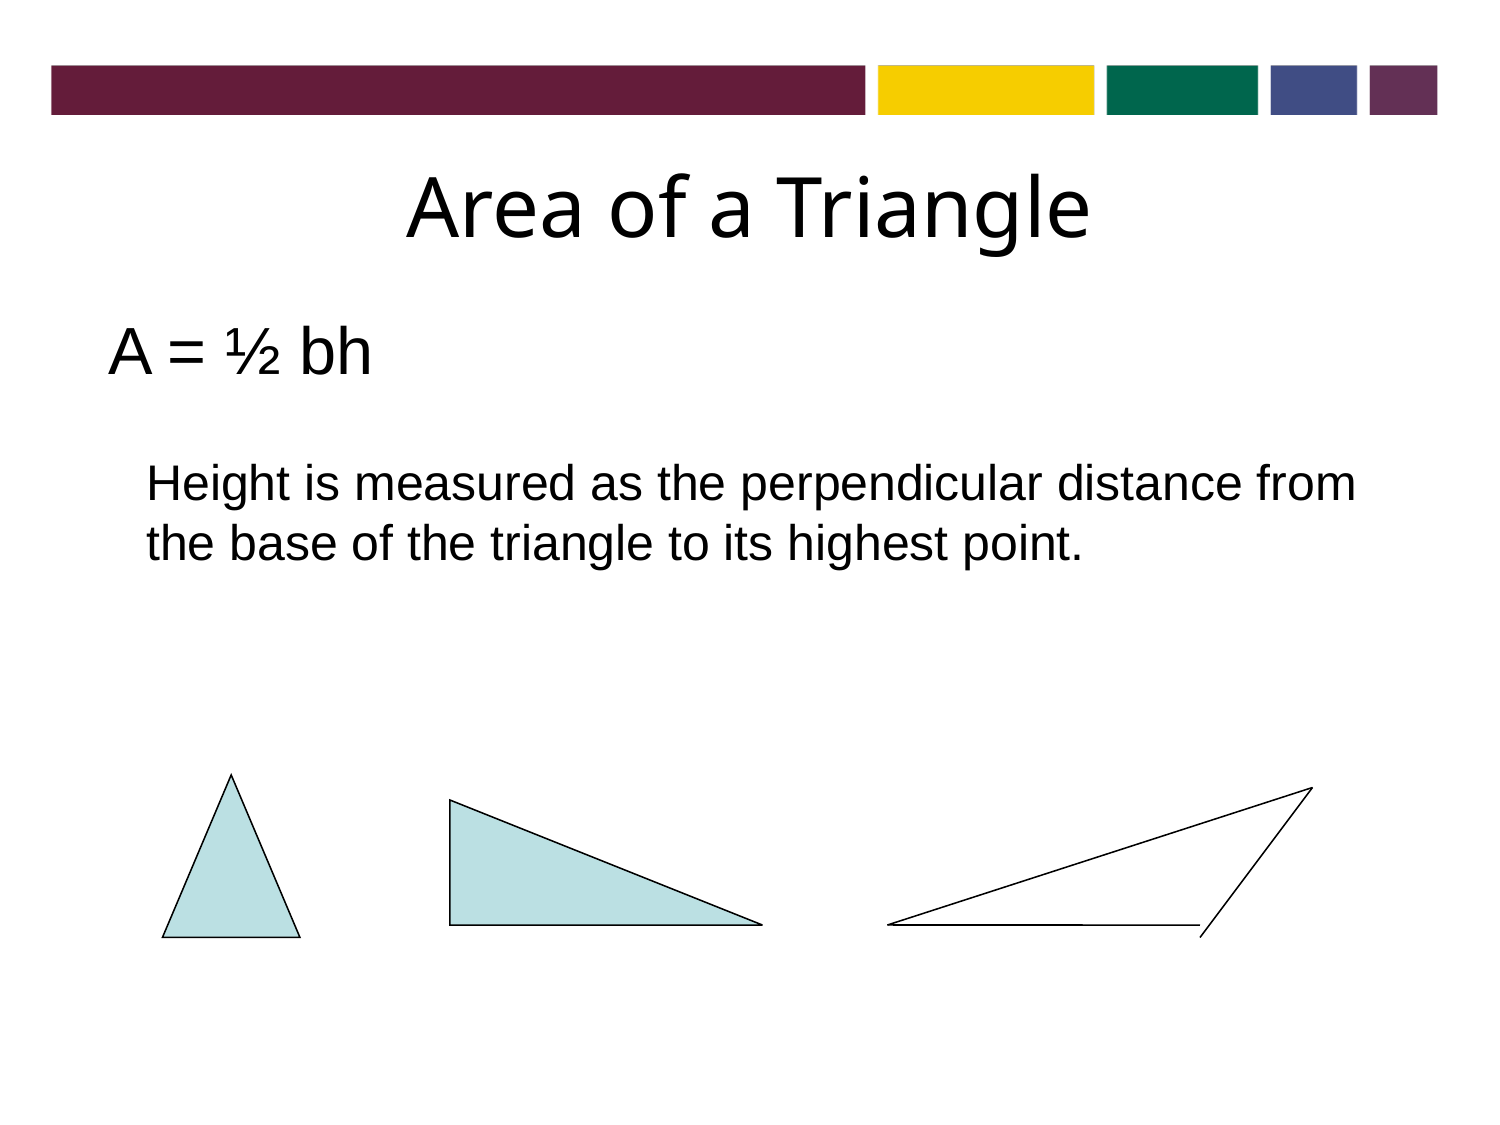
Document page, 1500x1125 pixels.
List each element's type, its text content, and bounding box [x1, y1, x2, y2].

picture [37, 49, 1438, 116]
text_box [162, 774, 300, 938]
text_box [449, 800, 763, 926]
title Area of a Triangle [74, 123, 1426, 276]
list A = ½ bh Height is measured as the perpendicular distance from the base of the triangle to its highest point. [74, 299, 1426, 1043]
